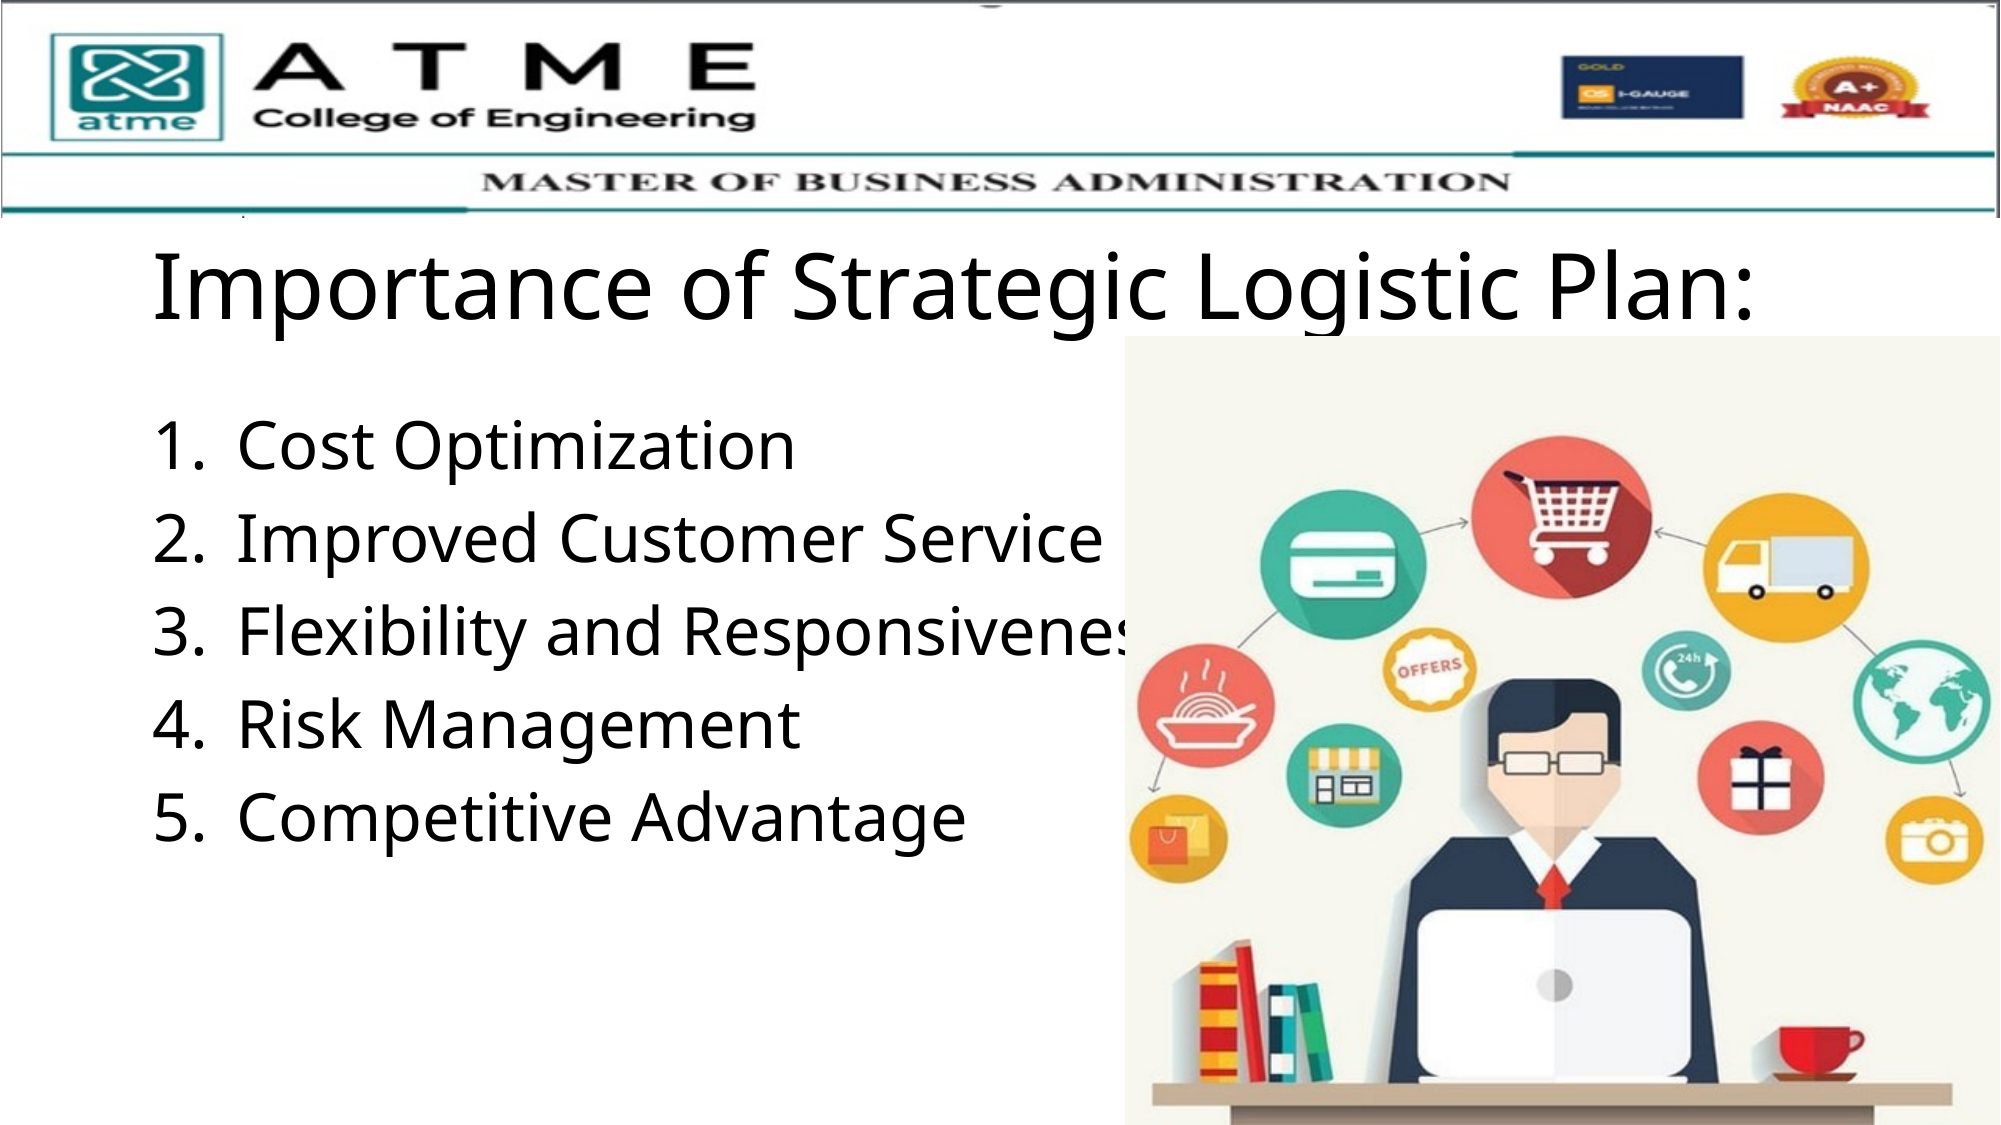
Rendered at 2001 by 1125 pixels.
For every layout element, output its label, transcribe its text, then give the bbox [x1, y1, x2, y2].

title Importance of Strategic Logistic Plan: [137, 222, 1863, 357]
picture [1124, 335, 2000, 1125]
picture [1, 0, 2000, 218]
list Cost Optimization Improved Customer Service Flexibility and Responsiveness Risk Management Competitive Advantage [137, 404, 1124, 1014]
